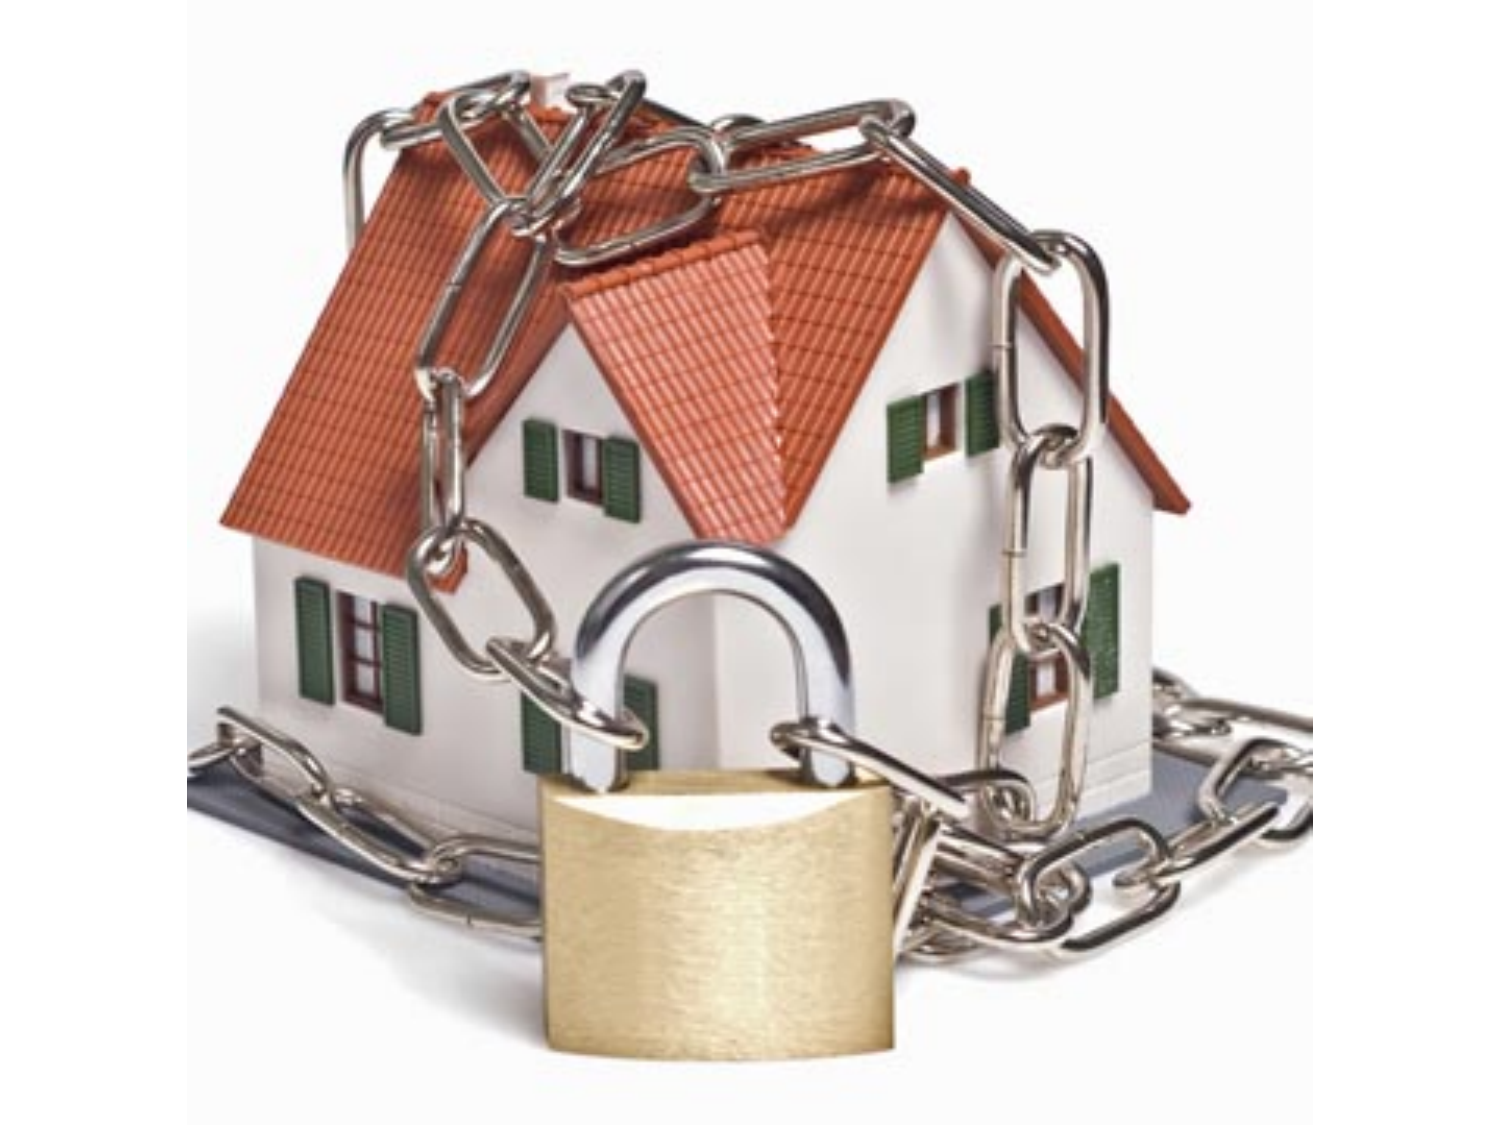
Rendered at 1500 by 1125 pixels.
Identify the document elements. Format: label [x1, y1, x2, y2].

picture [187, 0, 1313, 1125]
